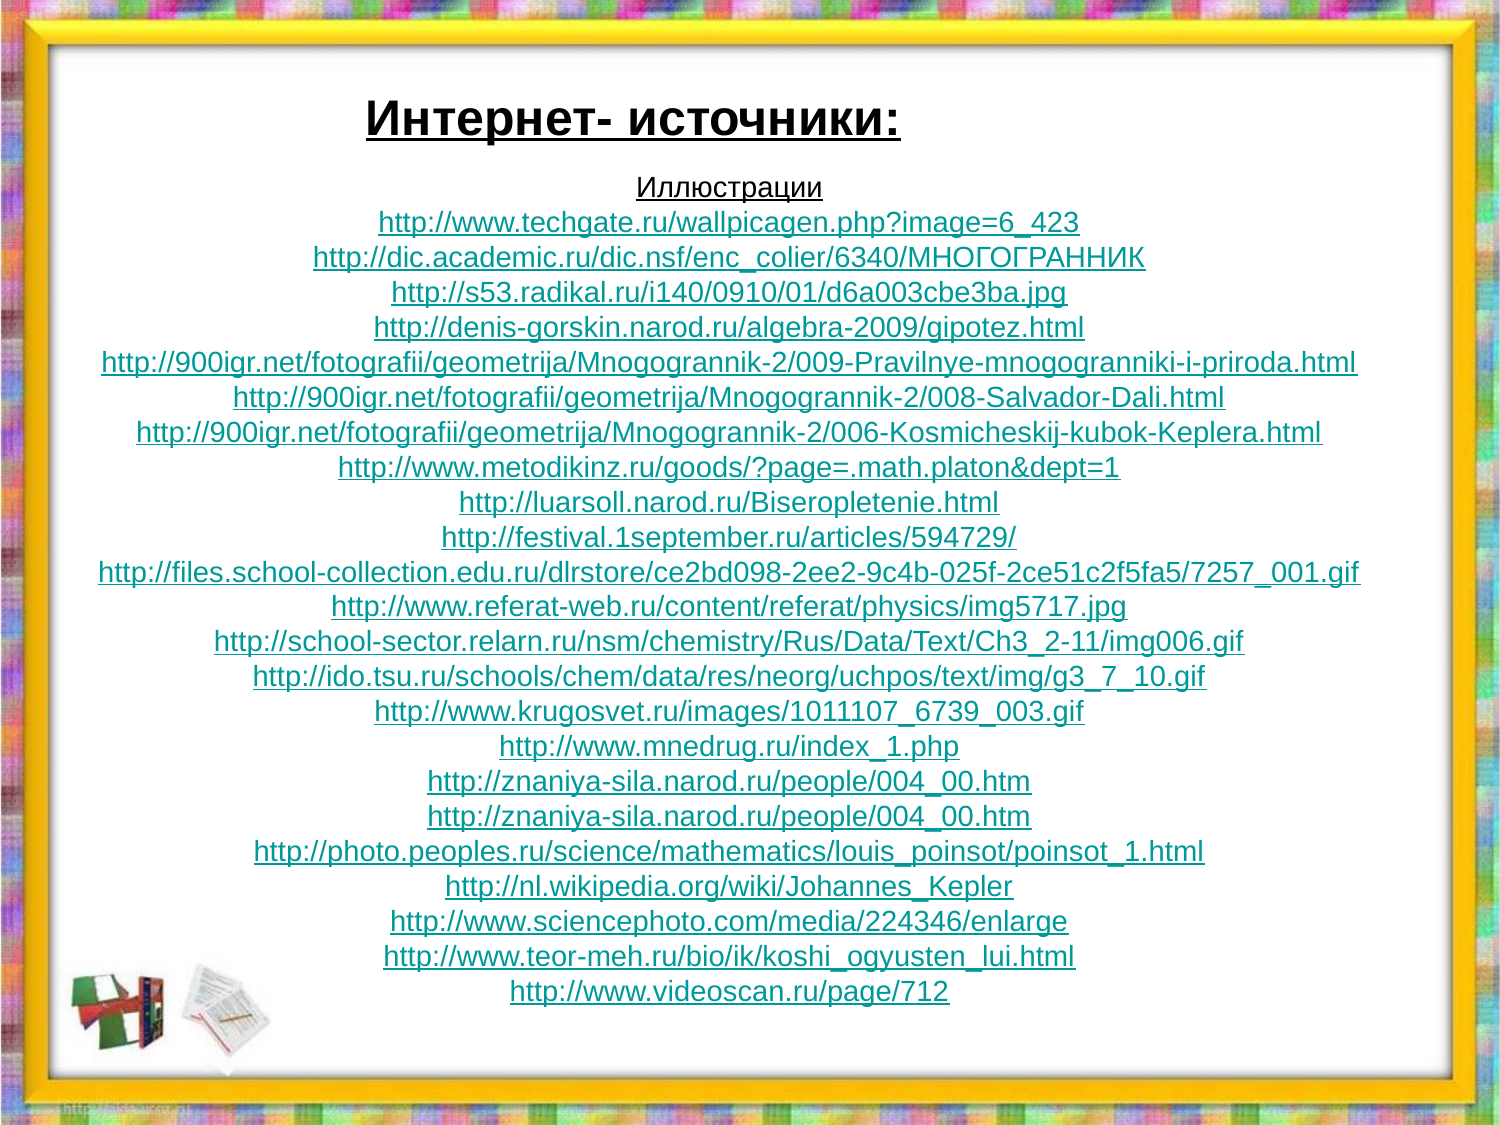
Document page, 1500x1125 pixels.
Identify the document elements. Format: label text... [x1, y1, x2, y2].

text_box Иллюстрации http://www.techgate.ru/wallpicagen.php?image=6_423 http://dic.academic.ru/dic.nsf/enc_colier/6340/МНОГОГРАННИК http://s53.radikal.ru/i140/0910/01/d6a003cbe3ba.jpg http://denis-gorskin.narod.ru/algebra-2009/gipotez.html http://900igr.net/fotografii/geometrija/Mnogogrannik-2/009-Pravilnye-mnogogranniki-i-priroda.html http://900igr.net/fotografii/geometrija/Mnogogrannik-2/008-Salvador-Dali.html http://900igr.net/fotografii/geometrija/Mnogogrannik-2/006-Kosmicheskij-kubok-Keplera.html http://www.metodikinz.ru/goods/?page=.math.platon&dept=1 http://luarsoll.narod.ru/Biseropletenie.html http://festival.1september.ru/articles/594729/ http://files.school-collection.edu.ru/dlrstore/ce2bd098-2ee2-9c4b-025f-2ce51c2f5fa5/7257_001.gif http://www.referat-web.ru/content/referat/physics/img5717.jpg http://school-sector.relarn.ru/nsm/chemistry/Rus/Data/Text/Ch3_2-11/img006.gif http://ido.tsu.ru/schools/chem/data/res/neorg/uchpos/text/img/g3_7_10.gif http://www.krugosvet.ru/images/1011107_6739_003.gif http://www.mnedrug.ru/index_1.php http://znaniya-sila.narod.ru/people/004_00.htm http://znaniya-sila.narod.ru/people/004_00.htm http://photo.peoples.ru/science/mathematics/louis_poinsot/poinsot_1.html http://nl.wikipedia.org/wiki/Johannes_Kepler http://www.sciencephoto.com/media/224346/enlarge http://www.teor-meh.ru/bio/ik/koshi_ogyusten_lui.html http://www.videoscan.ru/page/712 [83, 160, 1376, 1125]
picture [0, 0, 1500, 1125]
text_box Интернет- источники: [350, 78, 917, 153]
